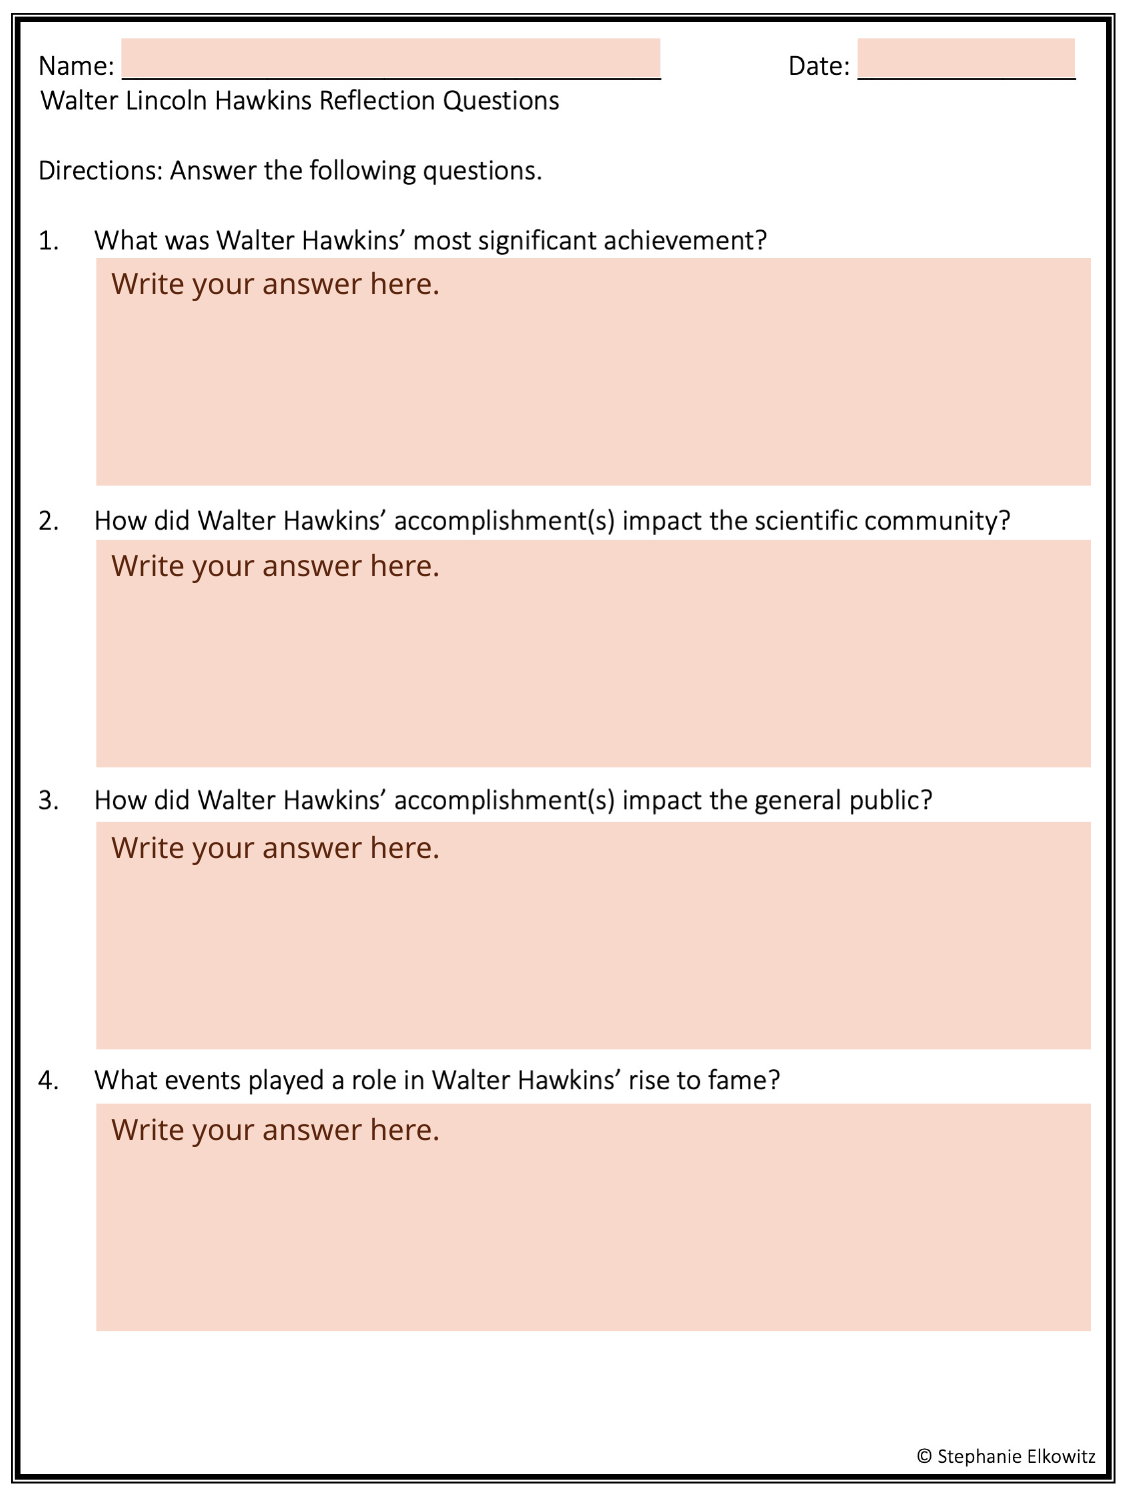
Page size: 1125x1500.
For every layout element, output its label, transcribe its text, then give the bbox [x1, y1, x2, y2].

text_box Write your answer here. [95, 821, 1092, 1050]
text_box [857, 37, 1076, 78]
text_box Write your answer here. [95, 257, 1092, 487]
text_box Write your answer here. [95, 539, 1092, 769]
text_box [120, 37, 662, 78]
text_box Write your answer here. [95, 1103, 1092, 1332]
picture [0, 0, 1125, 1500]
